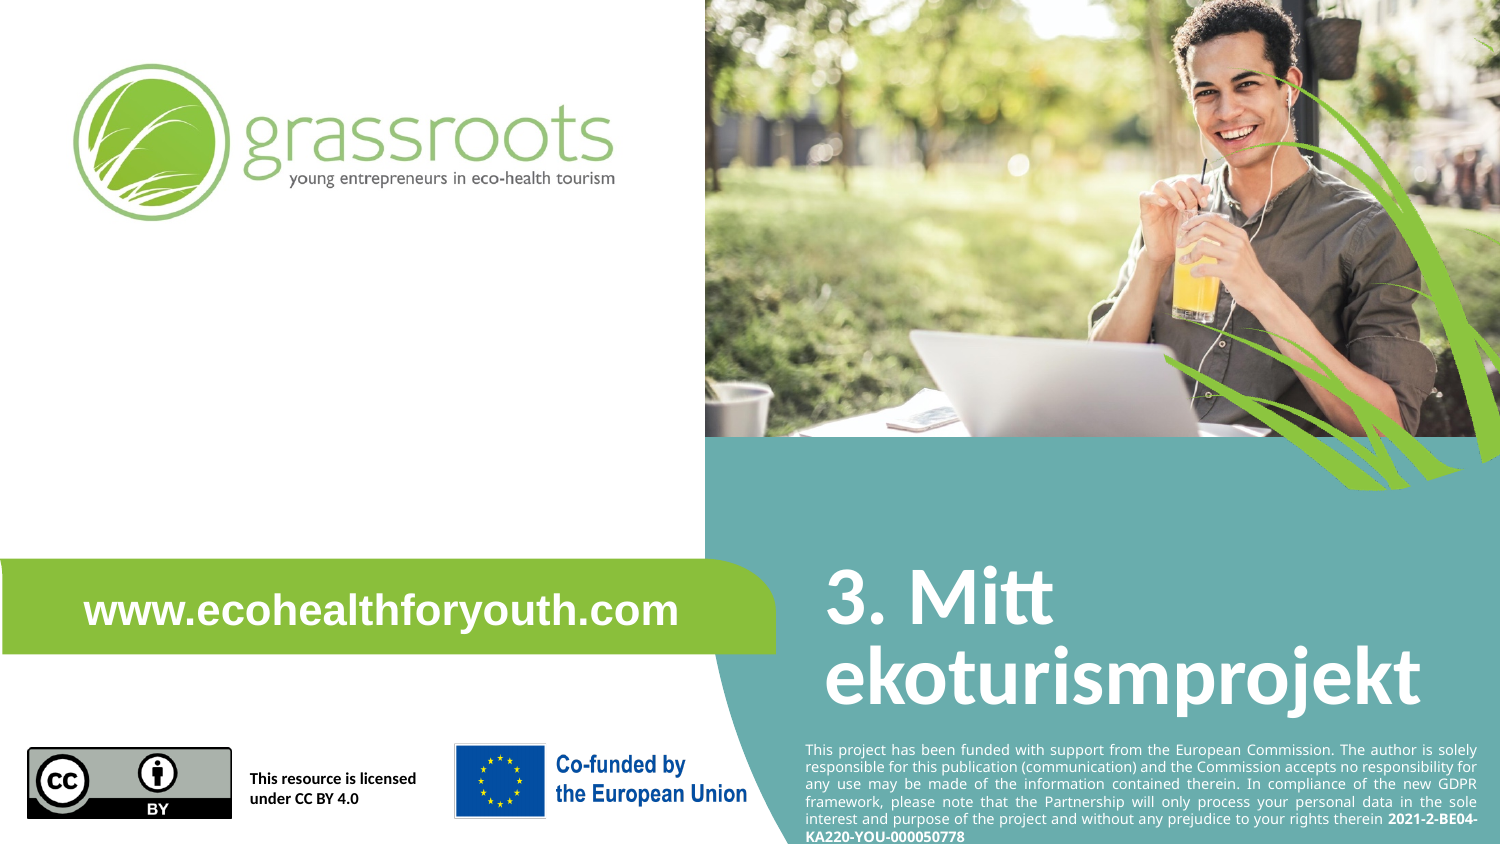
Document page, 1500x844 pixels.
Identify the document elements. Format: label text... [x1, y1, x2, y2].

list www.ecohealthforyouth.com [68, 558, 702, 643]
list 3. Mitt ekoturismprojekt [809, 545, 1461, 632]
picture [0, 26, 687, 256]
picture [452, 741, 769, 821]
picture [704, 0, 1500, 498]
picture [27, 747, 232, 819]
